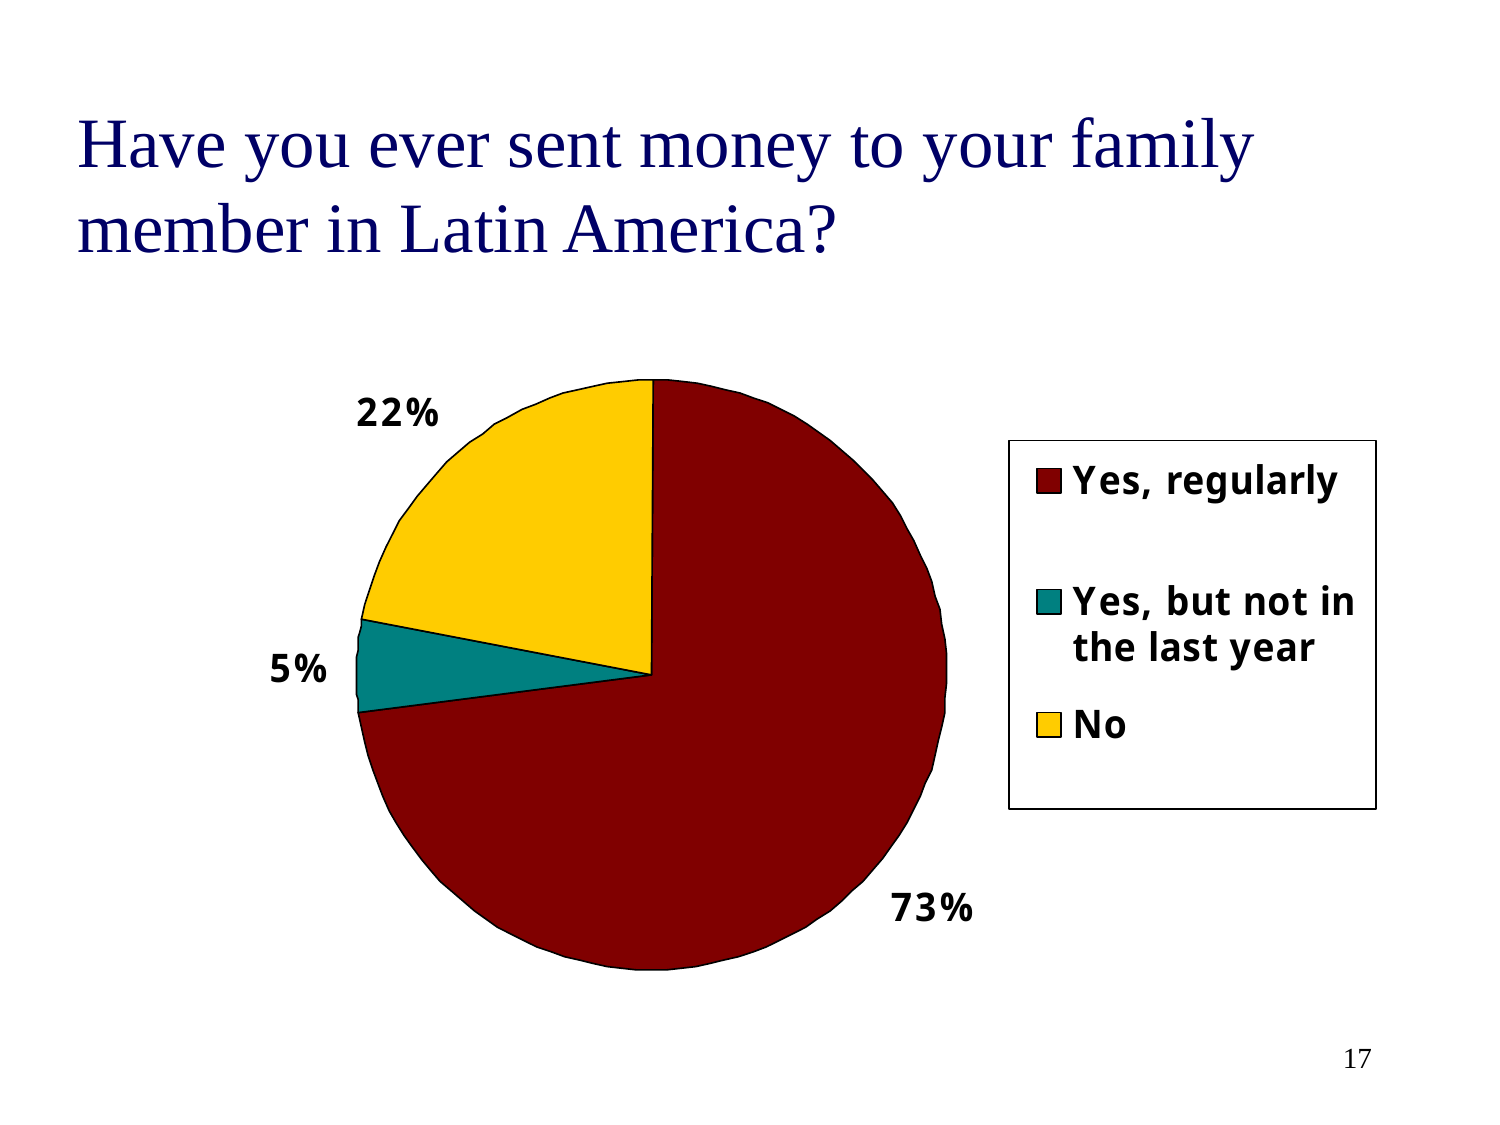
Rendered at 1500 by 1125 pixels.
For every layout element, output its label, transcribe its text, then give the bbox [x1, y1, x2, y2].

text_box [49, 318, 1388, 1028]
slide_number 17 [1074, 1033, 1388, 1108]
title Have you ever sent money to your family member in Latin America? [62, 74, 1438, 288]
